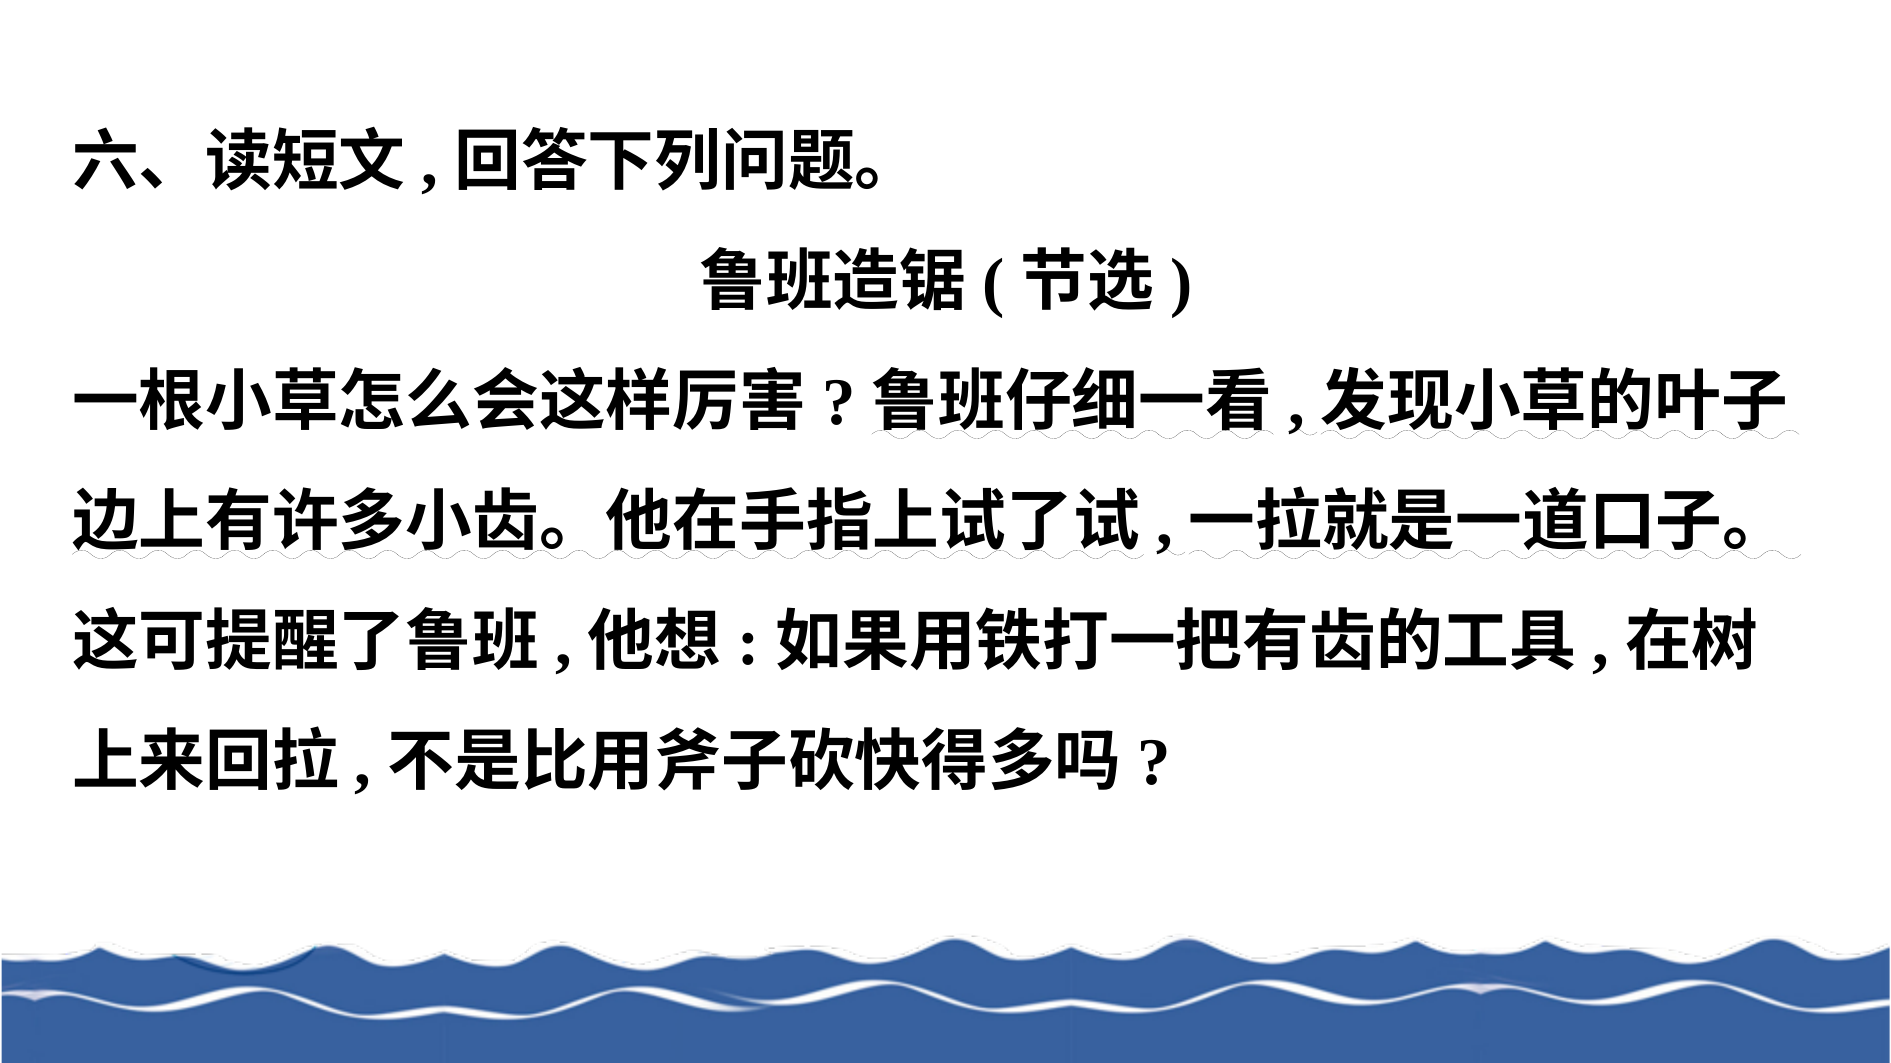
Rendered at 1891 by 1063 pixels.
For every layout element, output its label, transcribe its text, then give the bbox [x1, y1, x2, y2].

picture [1, 886, 1891, 1063]
text_box 六、读短文,回答下列问题。 鲁班造锯(节选) 一根小草怎么会这样厉害?鲁班仔细一看,发现小草的叶子边上有许多小齿。他在手指上试了试,一拉就是一道口子。这可提醒了鲁班,他想:如果用铁打一把有齿的工具,在树上来回拉,不是比用斧子砍快得多吗? [57, 70, 1835, 806]
